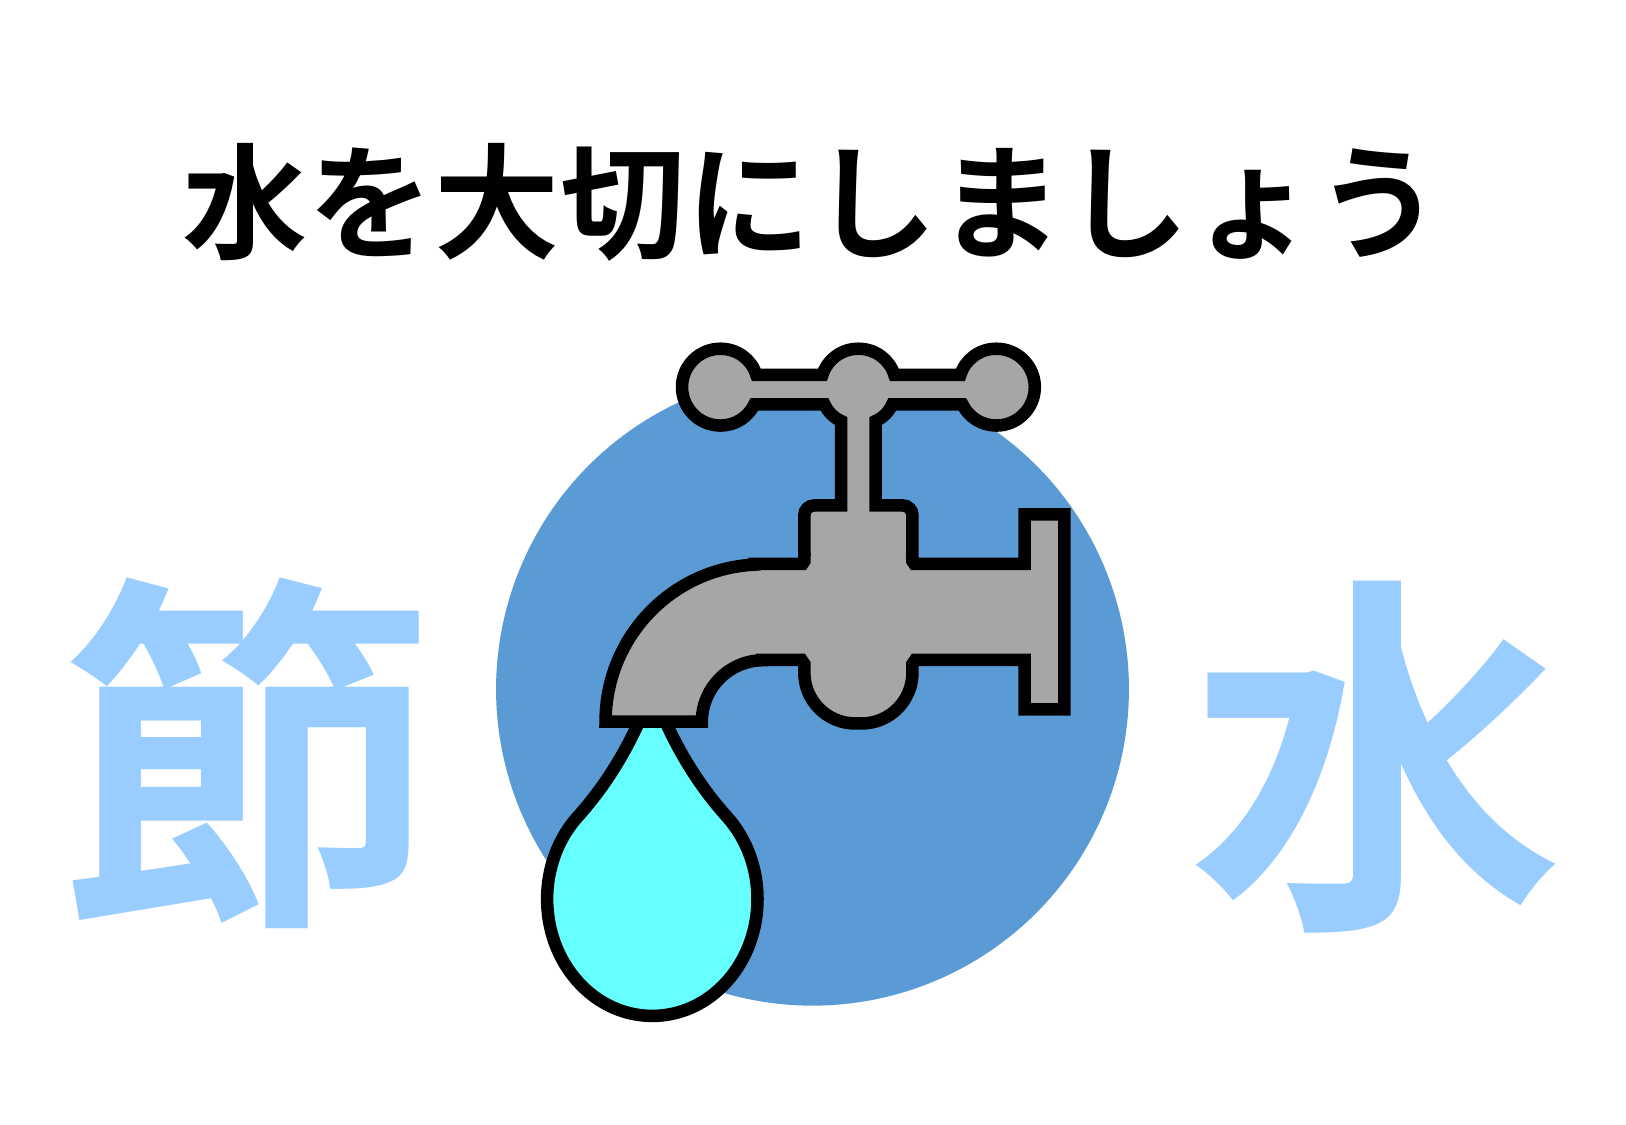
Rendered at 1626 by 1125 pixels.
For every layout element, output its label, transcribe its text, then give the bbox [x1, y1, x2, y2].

text_box 節 水 [0, 517, 490, 983]
text_box 水を大切にしましょう [0, 117, 1625, 282]
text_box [495, 348, 1130, 1006]
text_box 節 水 [1135, 517, 1625, 983]
